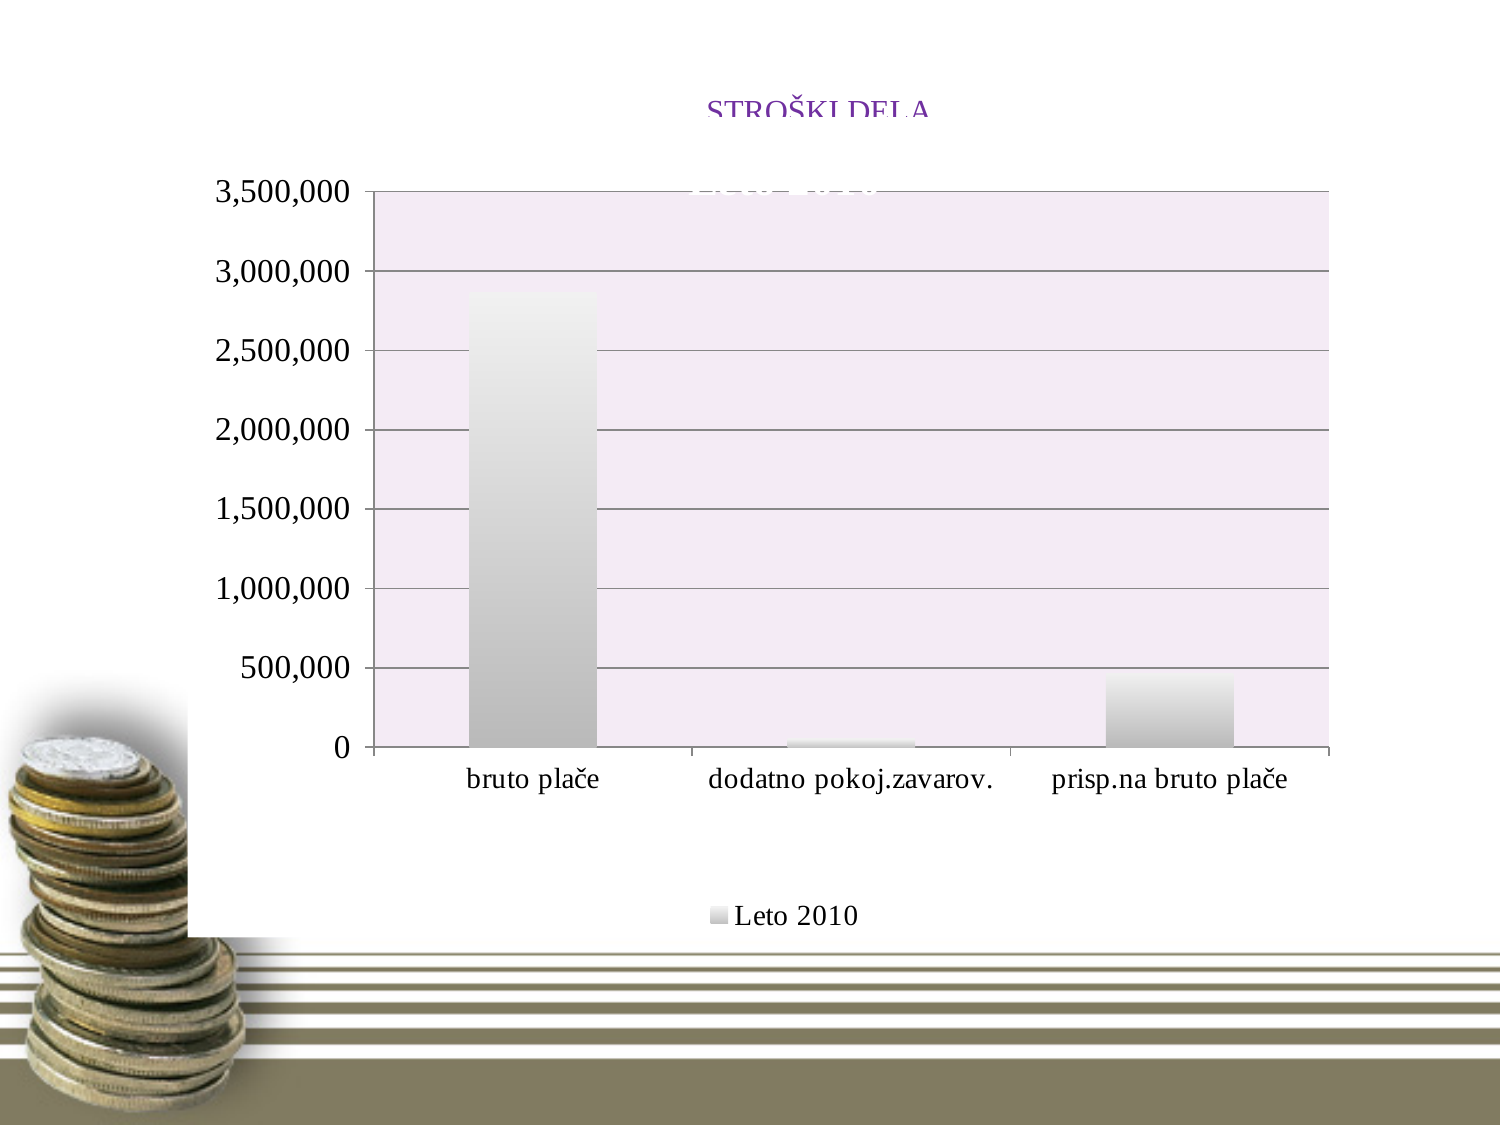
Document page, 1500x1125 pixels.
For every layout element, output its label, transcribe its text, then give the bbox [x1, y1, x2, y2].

chart [187, 116, 1384, 938]
title STROŠKI DELA [257, 81, 1388, 200]
picture [0, 0, 1500, 1125]
